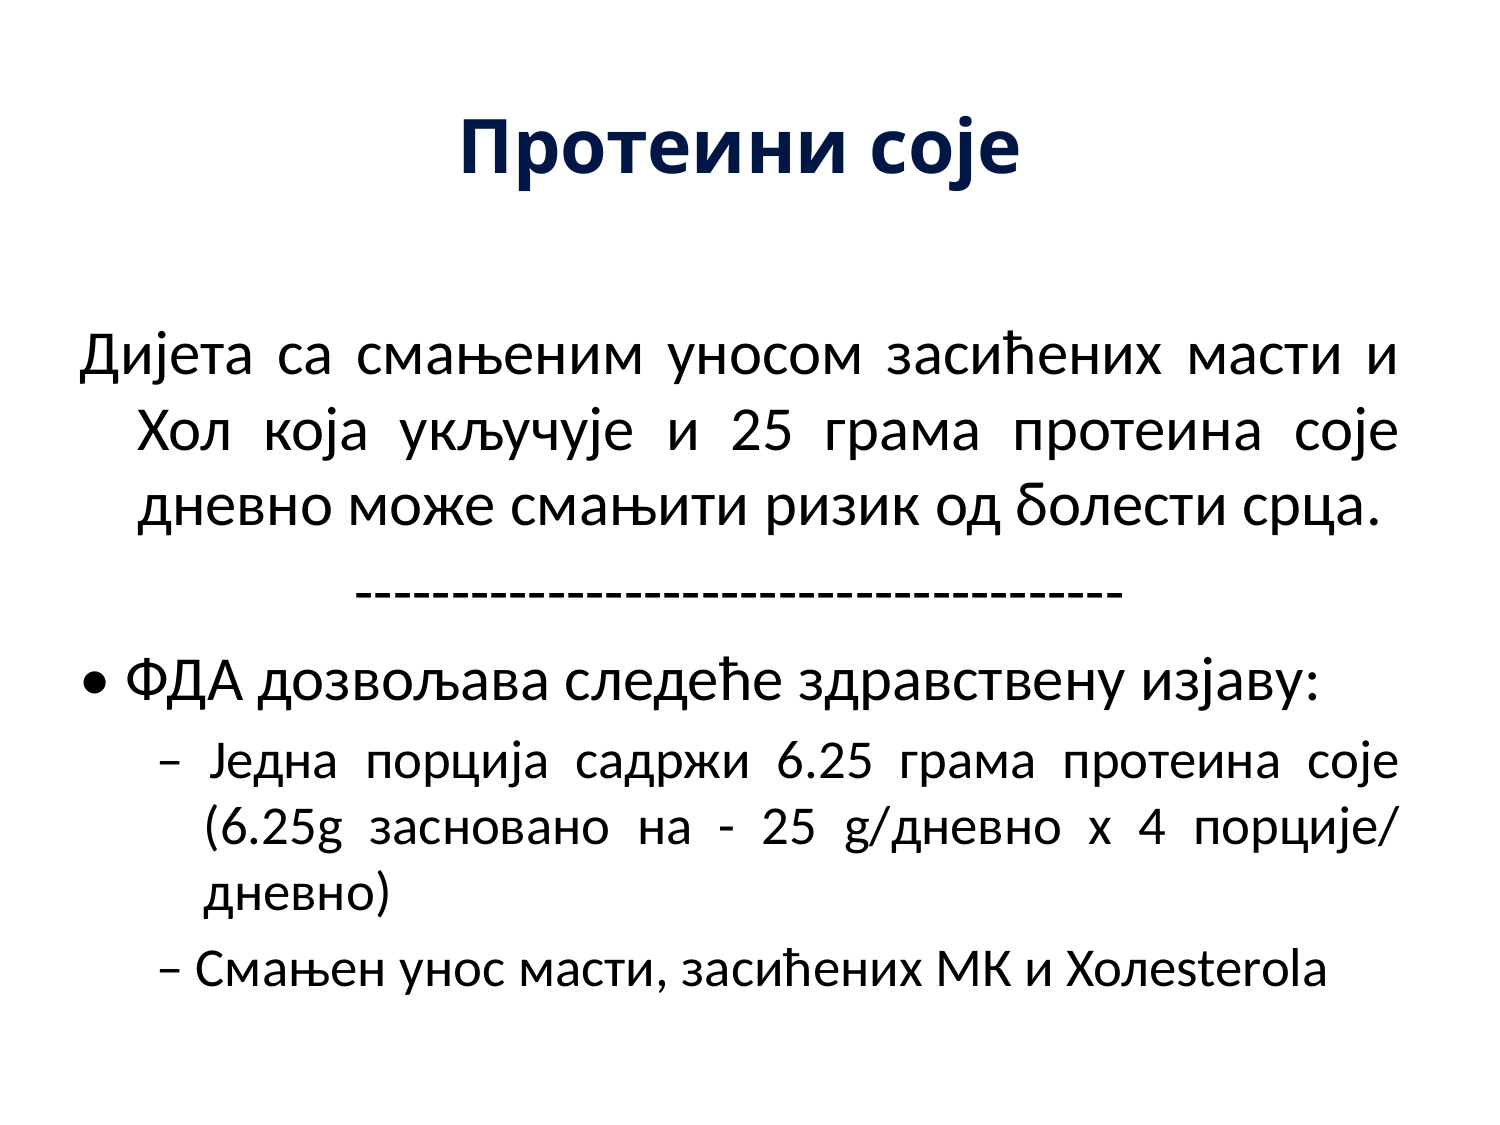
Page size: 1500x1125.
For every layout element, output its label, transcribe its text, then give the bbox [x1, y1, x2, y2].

list Дијета са смањеним уносом засићених масти и Хол која укључује и 25 грама протеина соје дневно може смањити ризик од болести срца. ---------------------------------------- • ФДА дозвољава следеће здравствену изјаву: – Једна порција садржи 6.25 грама протеина соје (6.25g засновано на - 25 g/дневно x 4 порције/ дневно) – Смањен унос масти, засићених МК и Холesterola [64, 304, 1415, 1055]
title Протеини соје [64, 90, 1415, 197]
